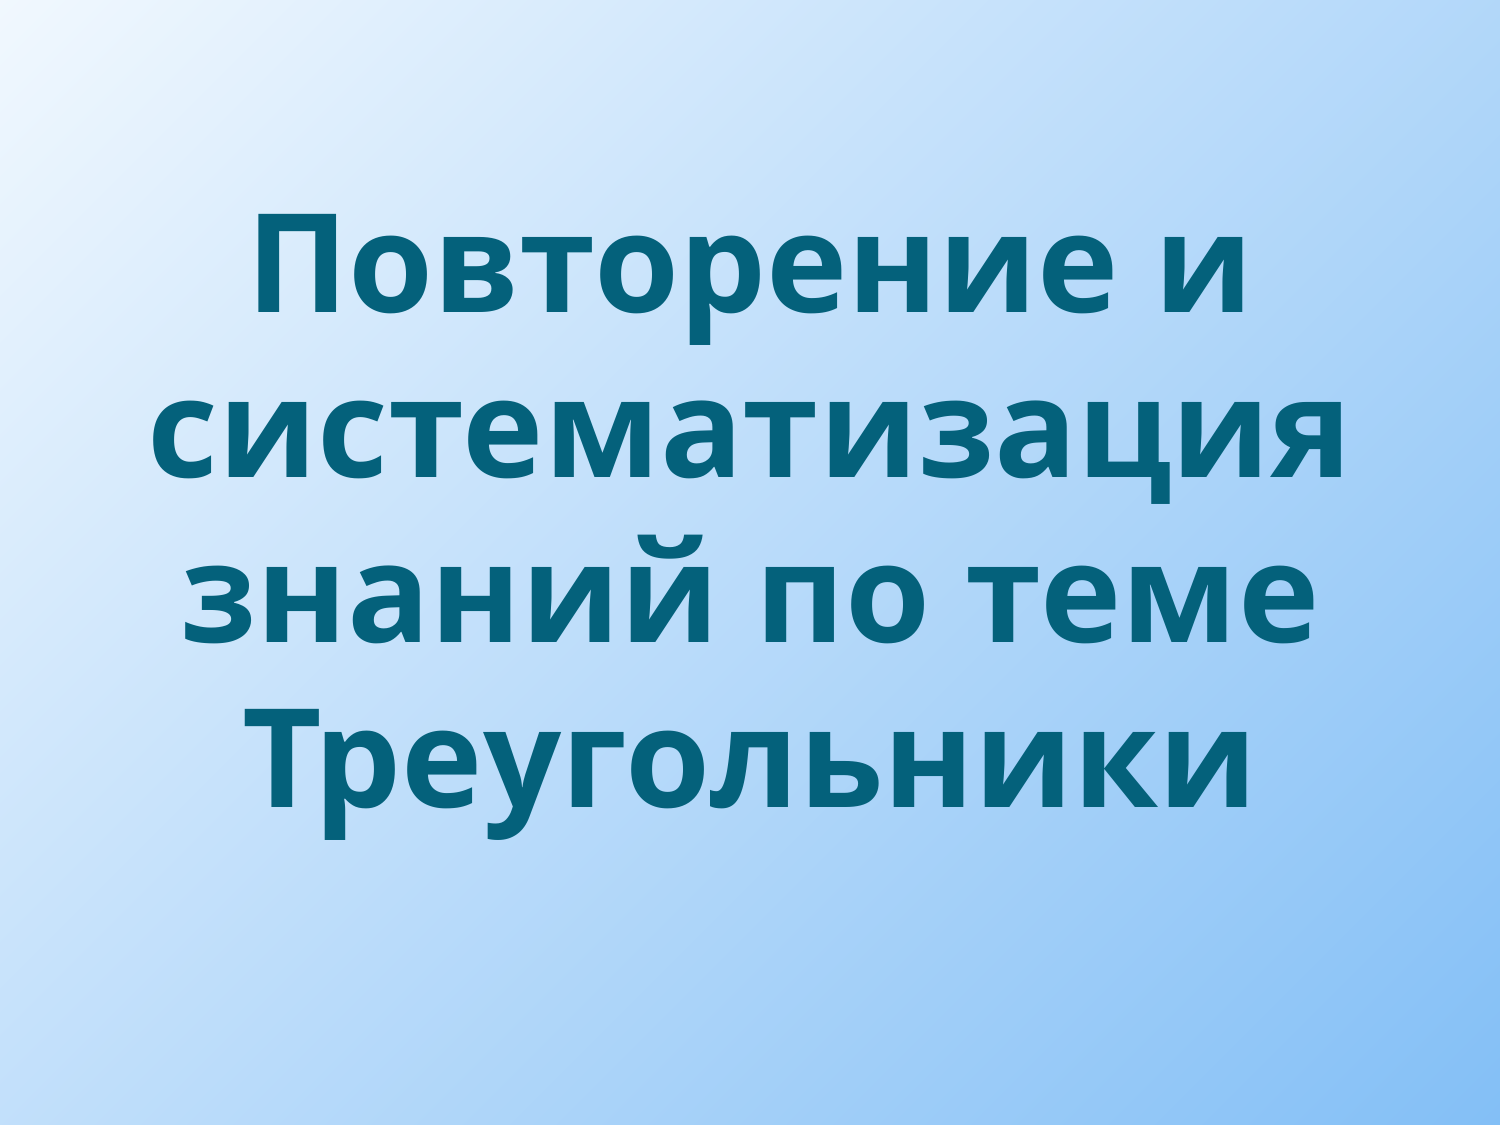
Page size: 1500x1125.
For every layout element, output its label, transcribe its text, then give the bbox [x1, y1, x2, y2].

title Повторение и систематизация знаний по теме Треугольники [75, 45, 1425, 965]
